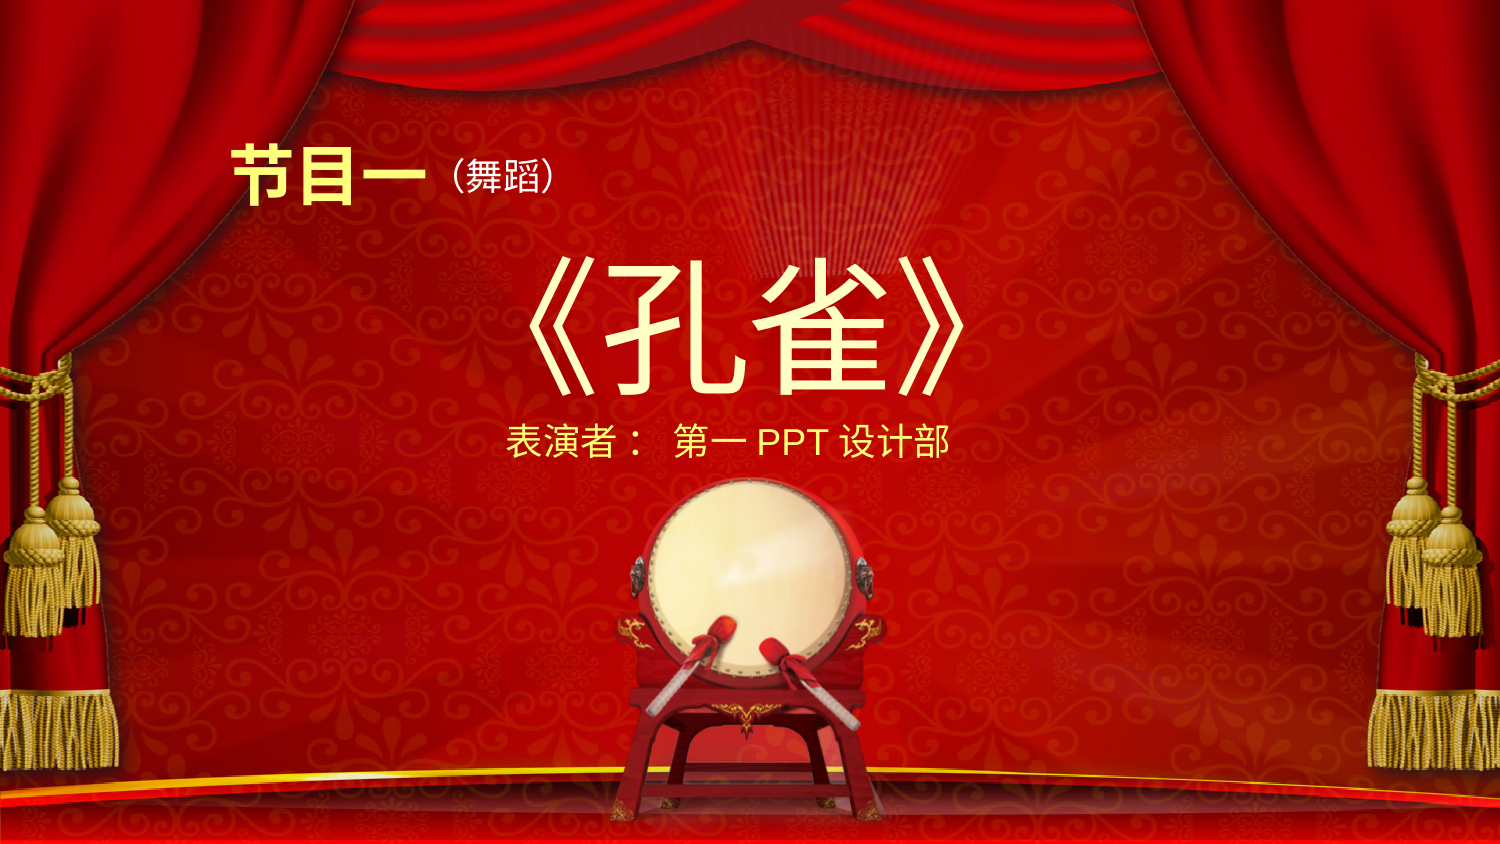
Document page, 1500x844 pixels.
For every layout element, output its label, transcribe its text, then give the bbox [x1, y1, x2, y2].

text_box 节目一 [213, 126, 632, 222]
picture [0, 0, 1500, 844]
text_box （舞蹈） [413, 145, 594, 206]
text_box 表演者 ： 第一PPT设计部 [301, 410, 1156, 470]
text_box 《孔雀》 [334, 226, 1160, 422]
